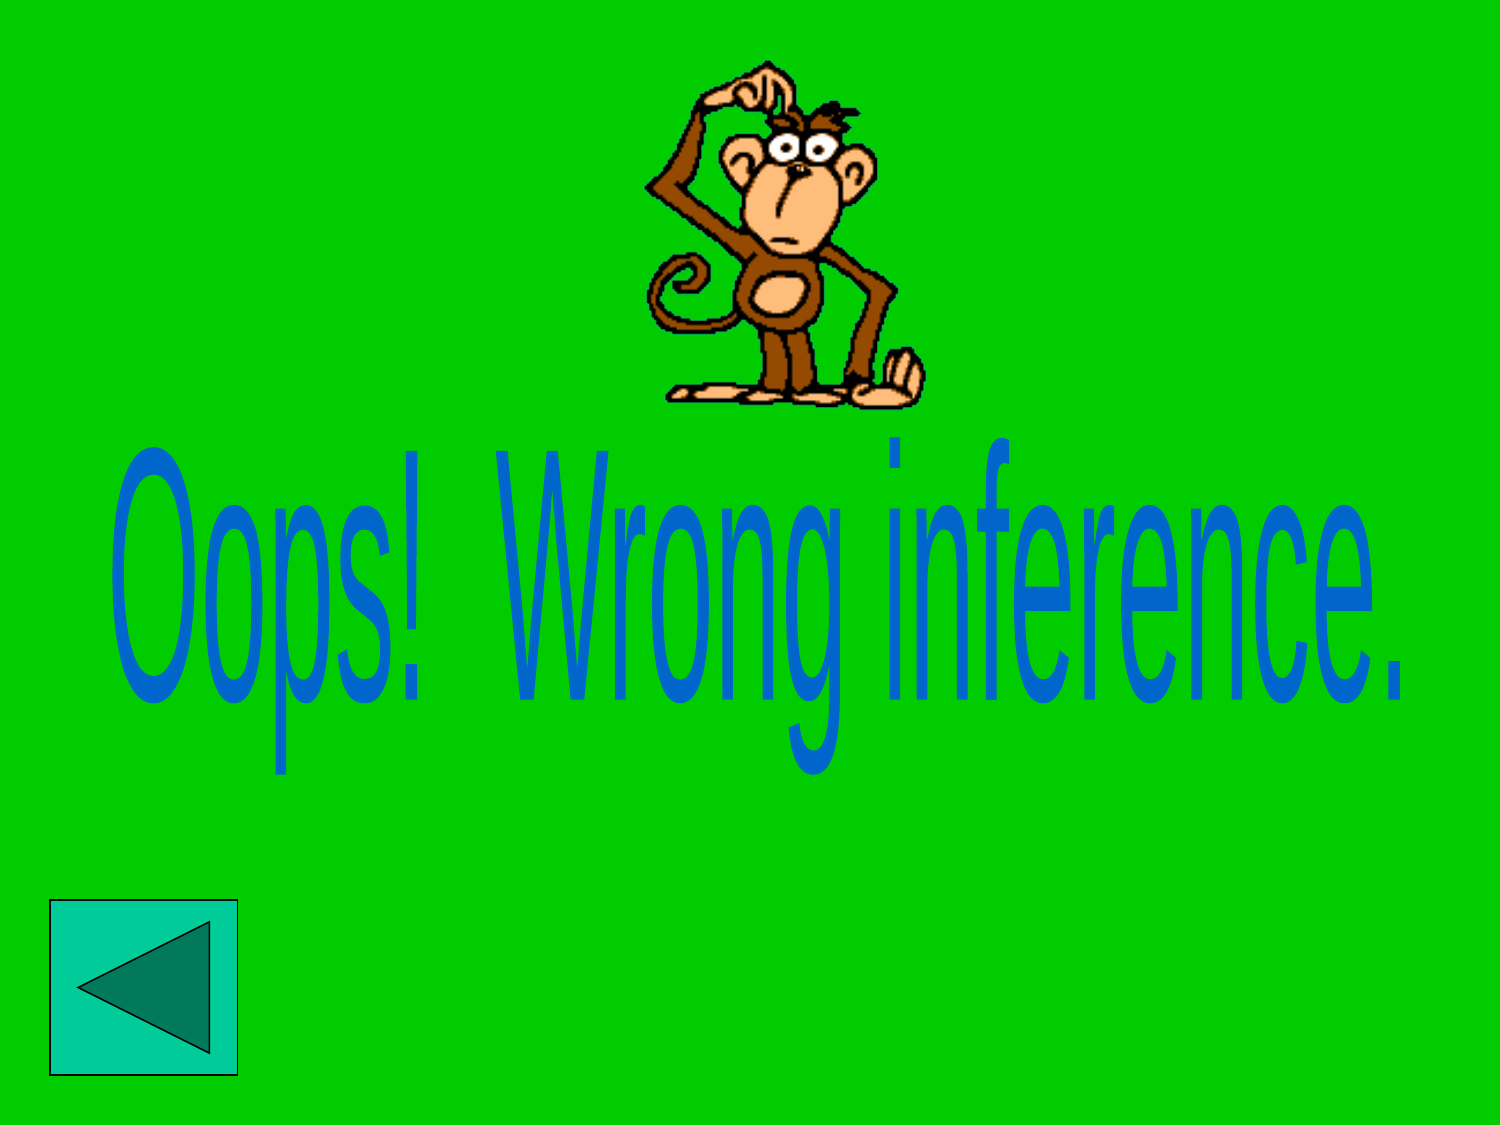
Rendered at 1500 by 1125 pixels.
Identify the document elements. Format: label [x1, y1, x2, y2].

picture [624, 49, 951, 426]
text_box [50, 900, 238, 1075]
